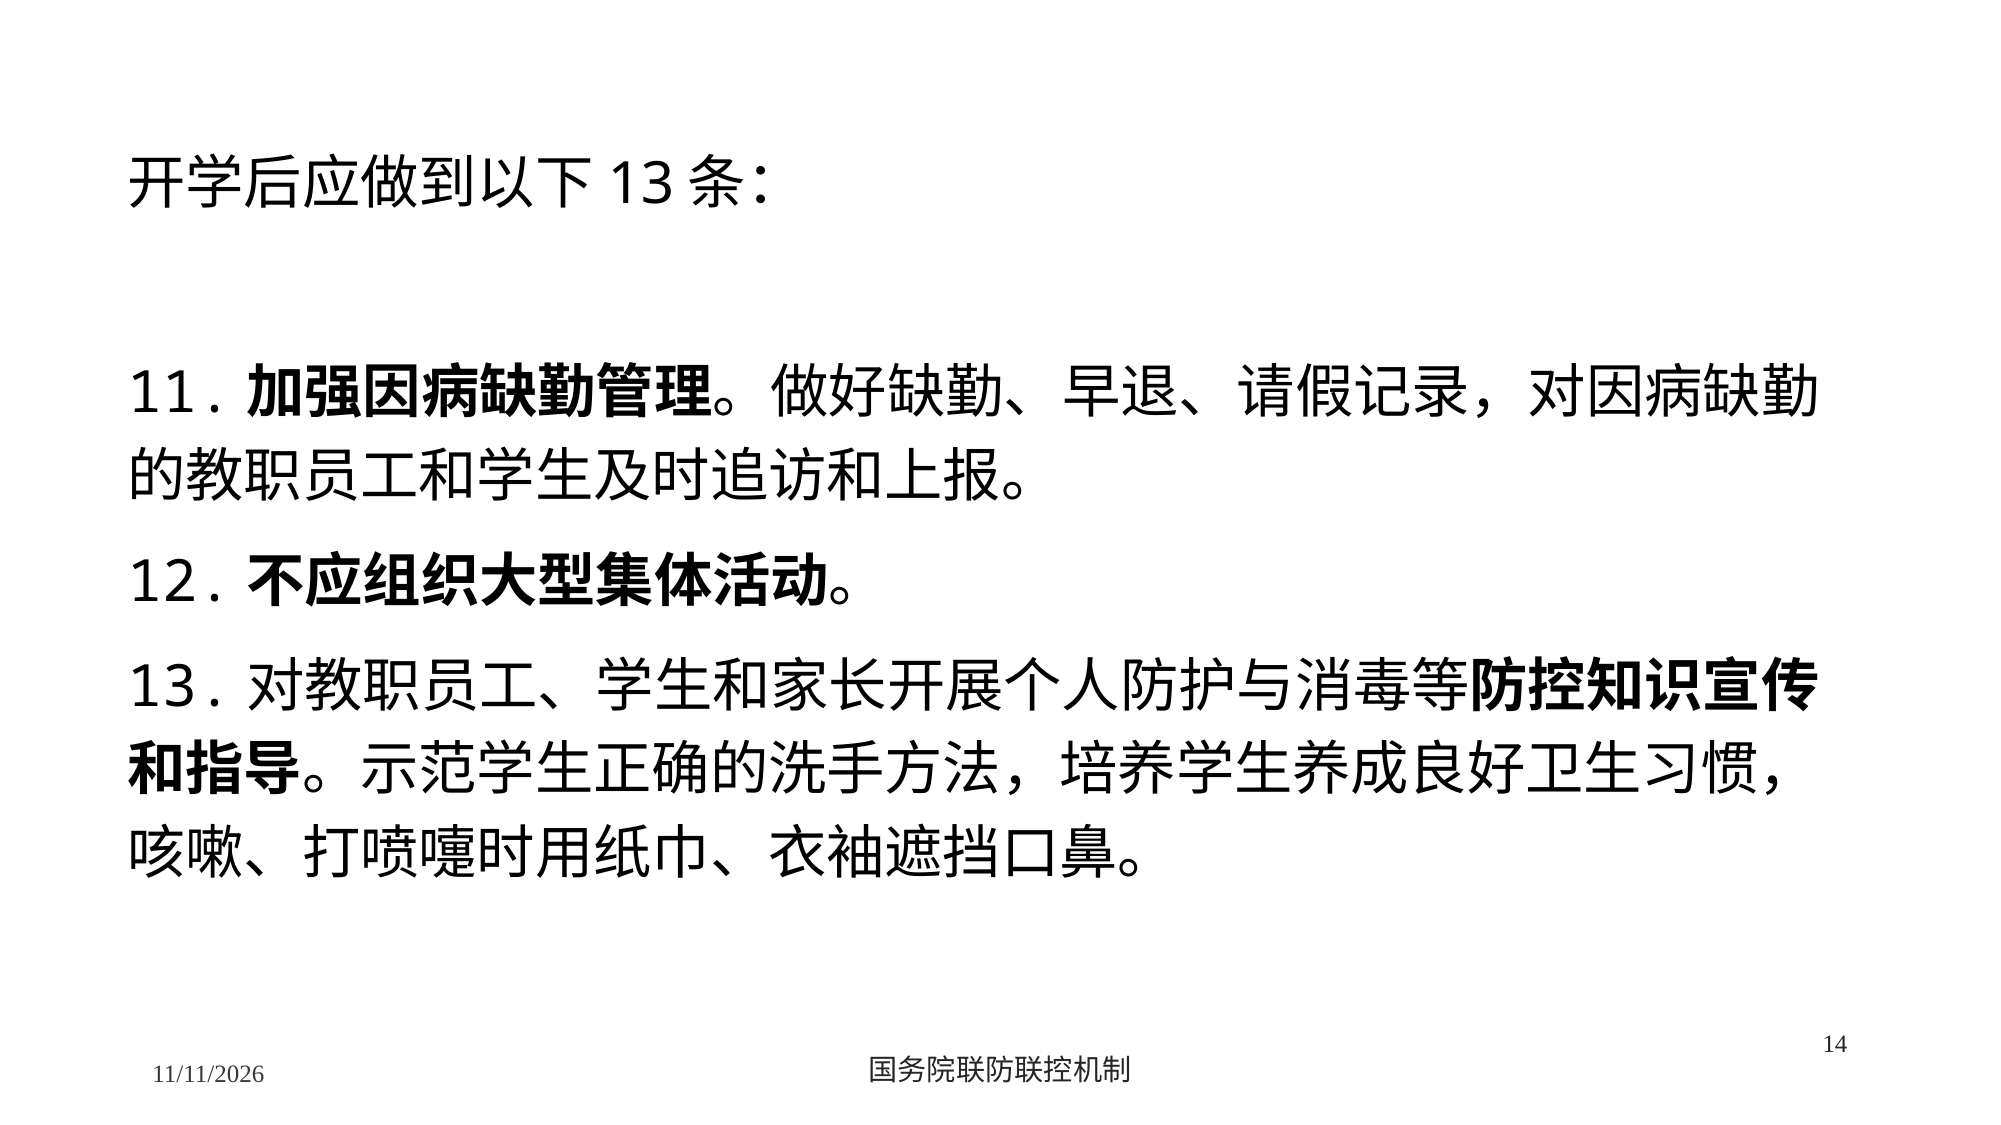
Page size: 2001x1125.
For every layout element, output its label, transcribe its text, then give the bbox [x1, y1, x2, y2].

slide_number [137, 1042, 588, 1103]
footer 国务院联防联控机制 [662, 1042, 1338, 1103]
list 开学后应做到以下13条： 11.加强因病缺勤管理。做好缺勤、早退、请假记录，对因病缺勤的教职员工和学生及时追访和上报。 12.不应组织大型集体活动。 13.对教职员工、学生和家长开展个人防护与消毒等防控知识宣传和指导。示范学生正确的洗手方法，培养学生养成良好卫生习惯，咳嗽、打喷嚏时用纸巾、衣袖遮挡口鼻。 [112, 123, 1888, 941]
slide_number 14 [1412, 1012, 1863, 1073]
